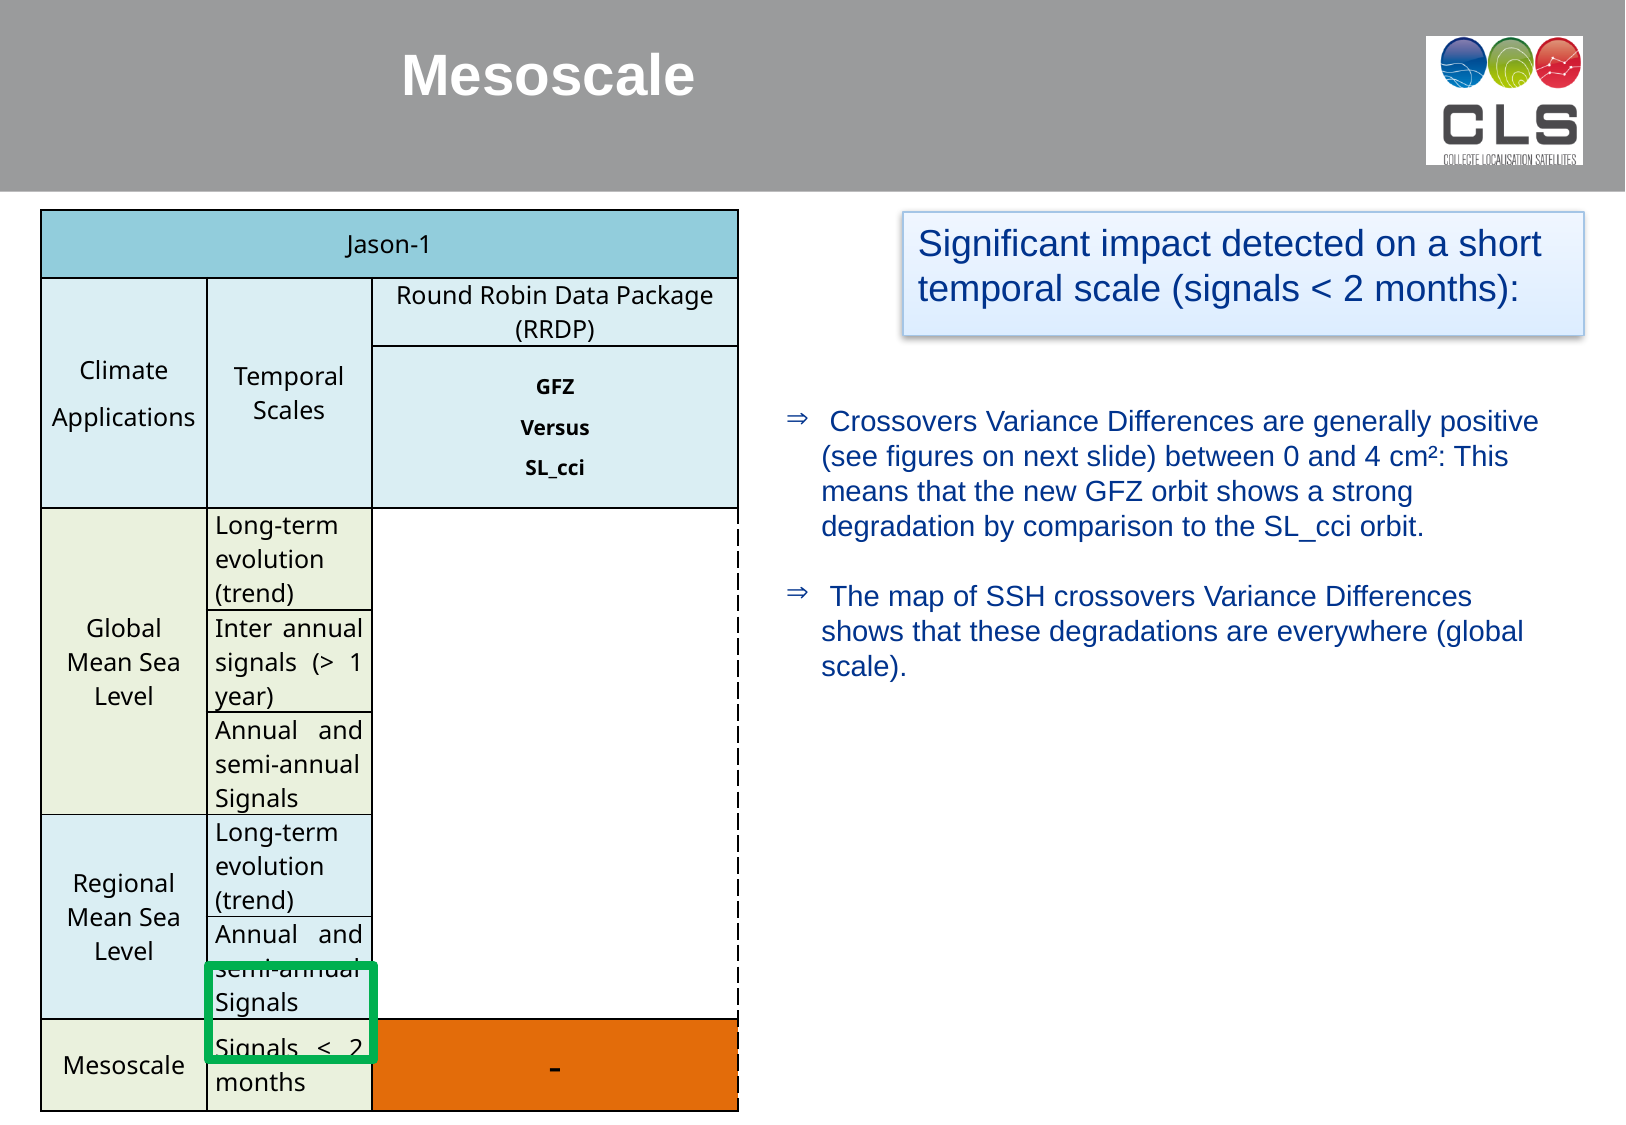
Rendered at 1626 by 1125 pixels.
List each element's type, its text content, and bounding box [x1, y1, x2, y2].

table_cell Global Mean Sea Level [42, 509, 206, 814]
text_box Significant impact detected on a short temporal scale (signals < 2 months): [902, 211, 1585, 336]
table_cell Temporal Scales [208, 279, 371, 507]
table_cell Annual and semi-annual Signals [208, 713, 371, 814]
table_cell - [373, 1020, 738, 1110]
table_cell Regional Mean Sea Level [42, 815, 206, 1018]
table_cell GFZ Versus SL_cci [373, 347, 737, 507]
text_box Crossovers Variance Differences are generally positive (see figures on next slide) between 0 and 4 cm²: This means that the new GFZ orbit shows a strong degradation by comparison to the SL_cci orbit. The map of SSH crossovers Variance Differences shows that these degradations are everywhere (global scale). [771, 325, 1560, 690]
table_header Jason-1 [42, 211, 737, 277]
table_cell Climate Applications [42, 279, 206, 507]
picture [1426, 36, 1583, 165]
table_cell Long-term evolution (trend) [208, 815, 371, 916]
table_cell Signals < 2 months [208, 1062, 371, 1110]
table_cell Annual and semi-annual Signals [208, 917, 371, 963]
table_cell Round Robin Data Package (RRDP) [373, 279, 737, 345]
table_cell Long-term evolution (trend) [208, 509, 371, 609]
text_box [206, 963, 376, 1062]
text_box Mesoscale [386, 40, 1162, 119]
table_cell Inter annual signals (> 1 year) [208, 611, 371, 711]
table_cell [373, 509, 738, 1018]
table_cell Mesoscale [42, 1020, 206, 1110]
